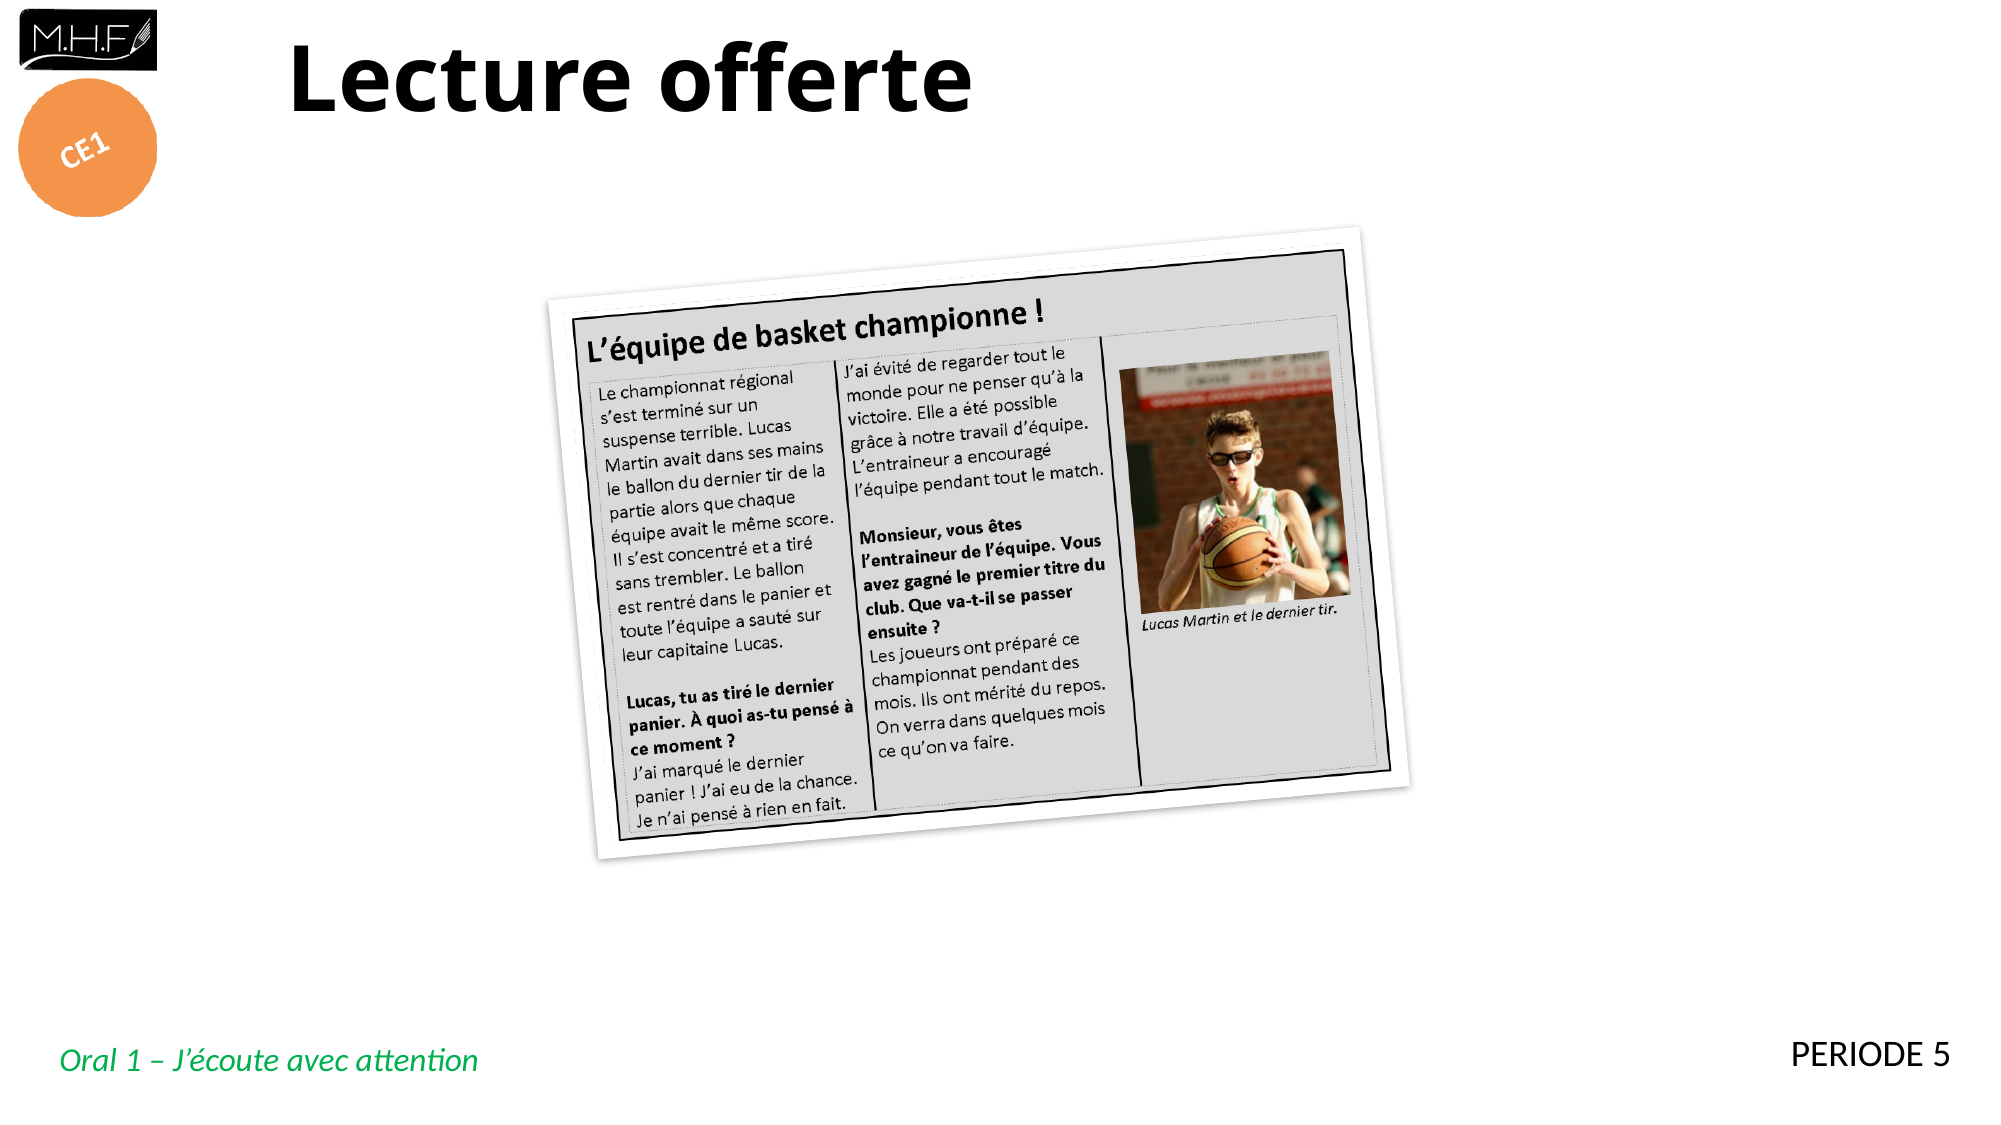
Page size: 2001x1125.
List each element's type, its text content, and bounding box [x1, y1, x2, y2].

picture [16, 7, 157, 74]
title Lecture offerte [271, 7, 1818, 156]
text_box PERIODE 5 [1362, 1021, 1967, 1082]
picture [18, 78, 157, 218]
picture [565, 243, 1393, 843]
text_box Oral 1 – J’écoute avec attention [44, 1030, 1346, 1092]
